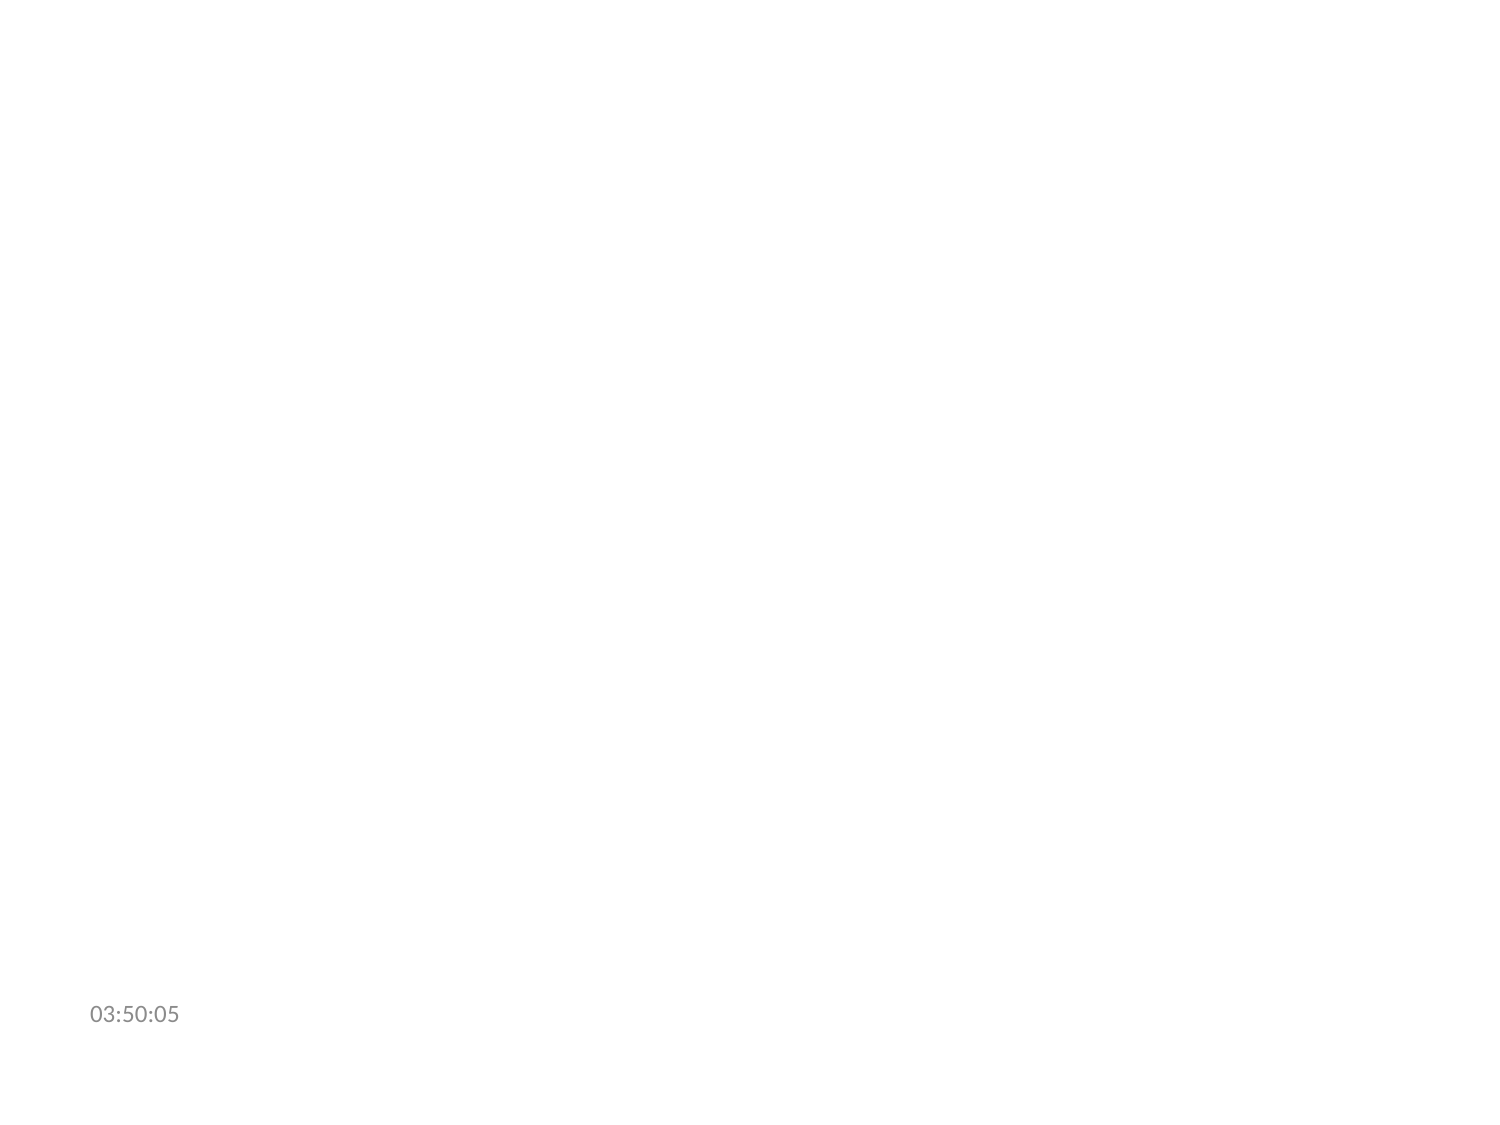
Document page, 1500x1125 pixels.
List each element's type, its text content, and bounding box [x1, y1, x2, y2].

text_box 15:35:09 [75, 982, 425, 1043]
